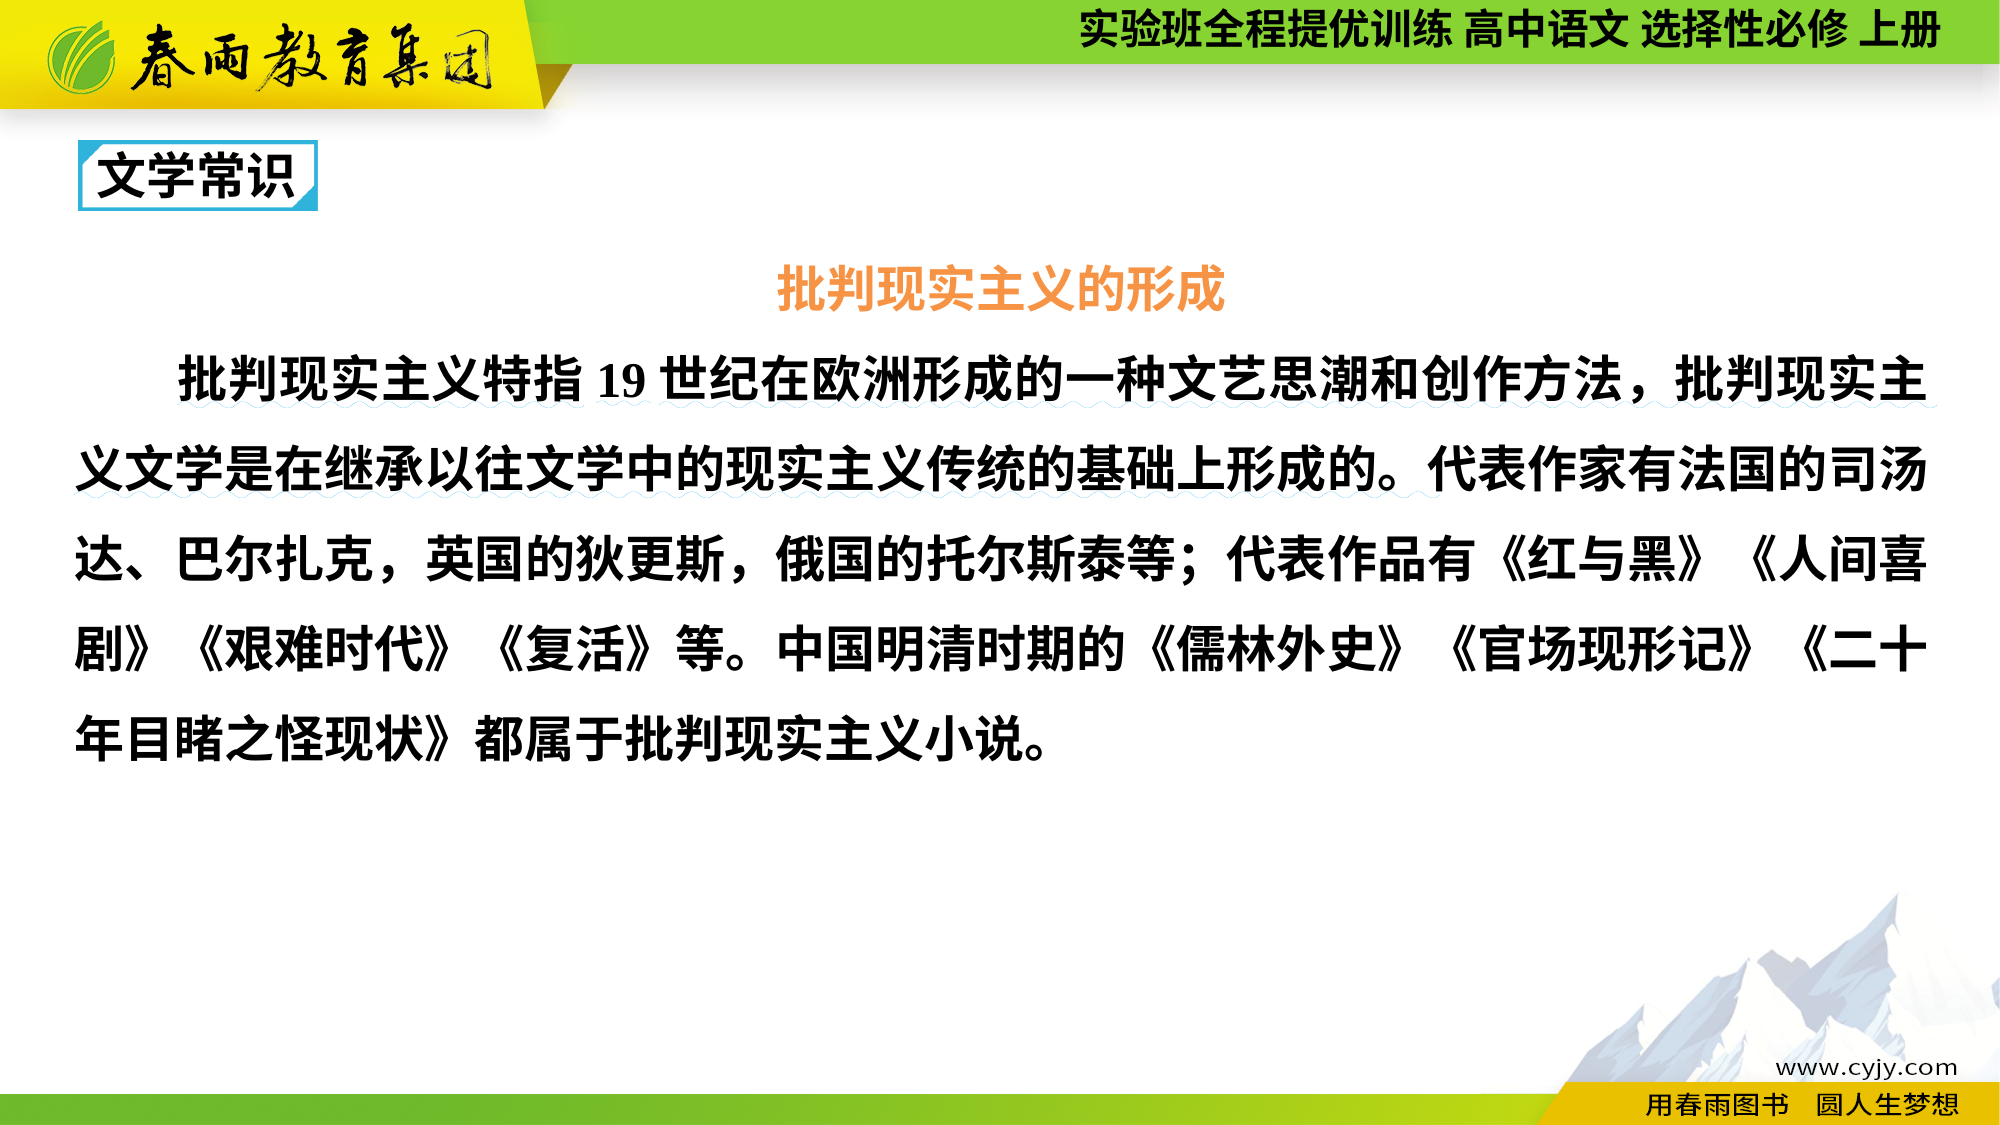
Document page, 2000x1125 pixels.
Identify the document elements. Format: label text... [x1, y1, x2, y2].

picture [0, 0, 2000, 1125]
list 批判现实主义的形成 批判现实主义特指19世纪在欧洲形成的一种文艺思潮和创作方法，批判现实主义文学是在继承以往文学中的现实主义传统的基础上形成的。代表作家有法国的司汤达、巴尔扎克，英国的狄更斯，俄国的托尔斯泰等；代表作品有《红与黑》《人间喜剧》《艰难时代》《复活》等。中国明清时期的《儒林外史》《官场现形记》《二十年目睹之怪现状》都属于批判现实主义小说。 [59, 219, 1944, 769]
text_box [78, 136, 319, 214]
